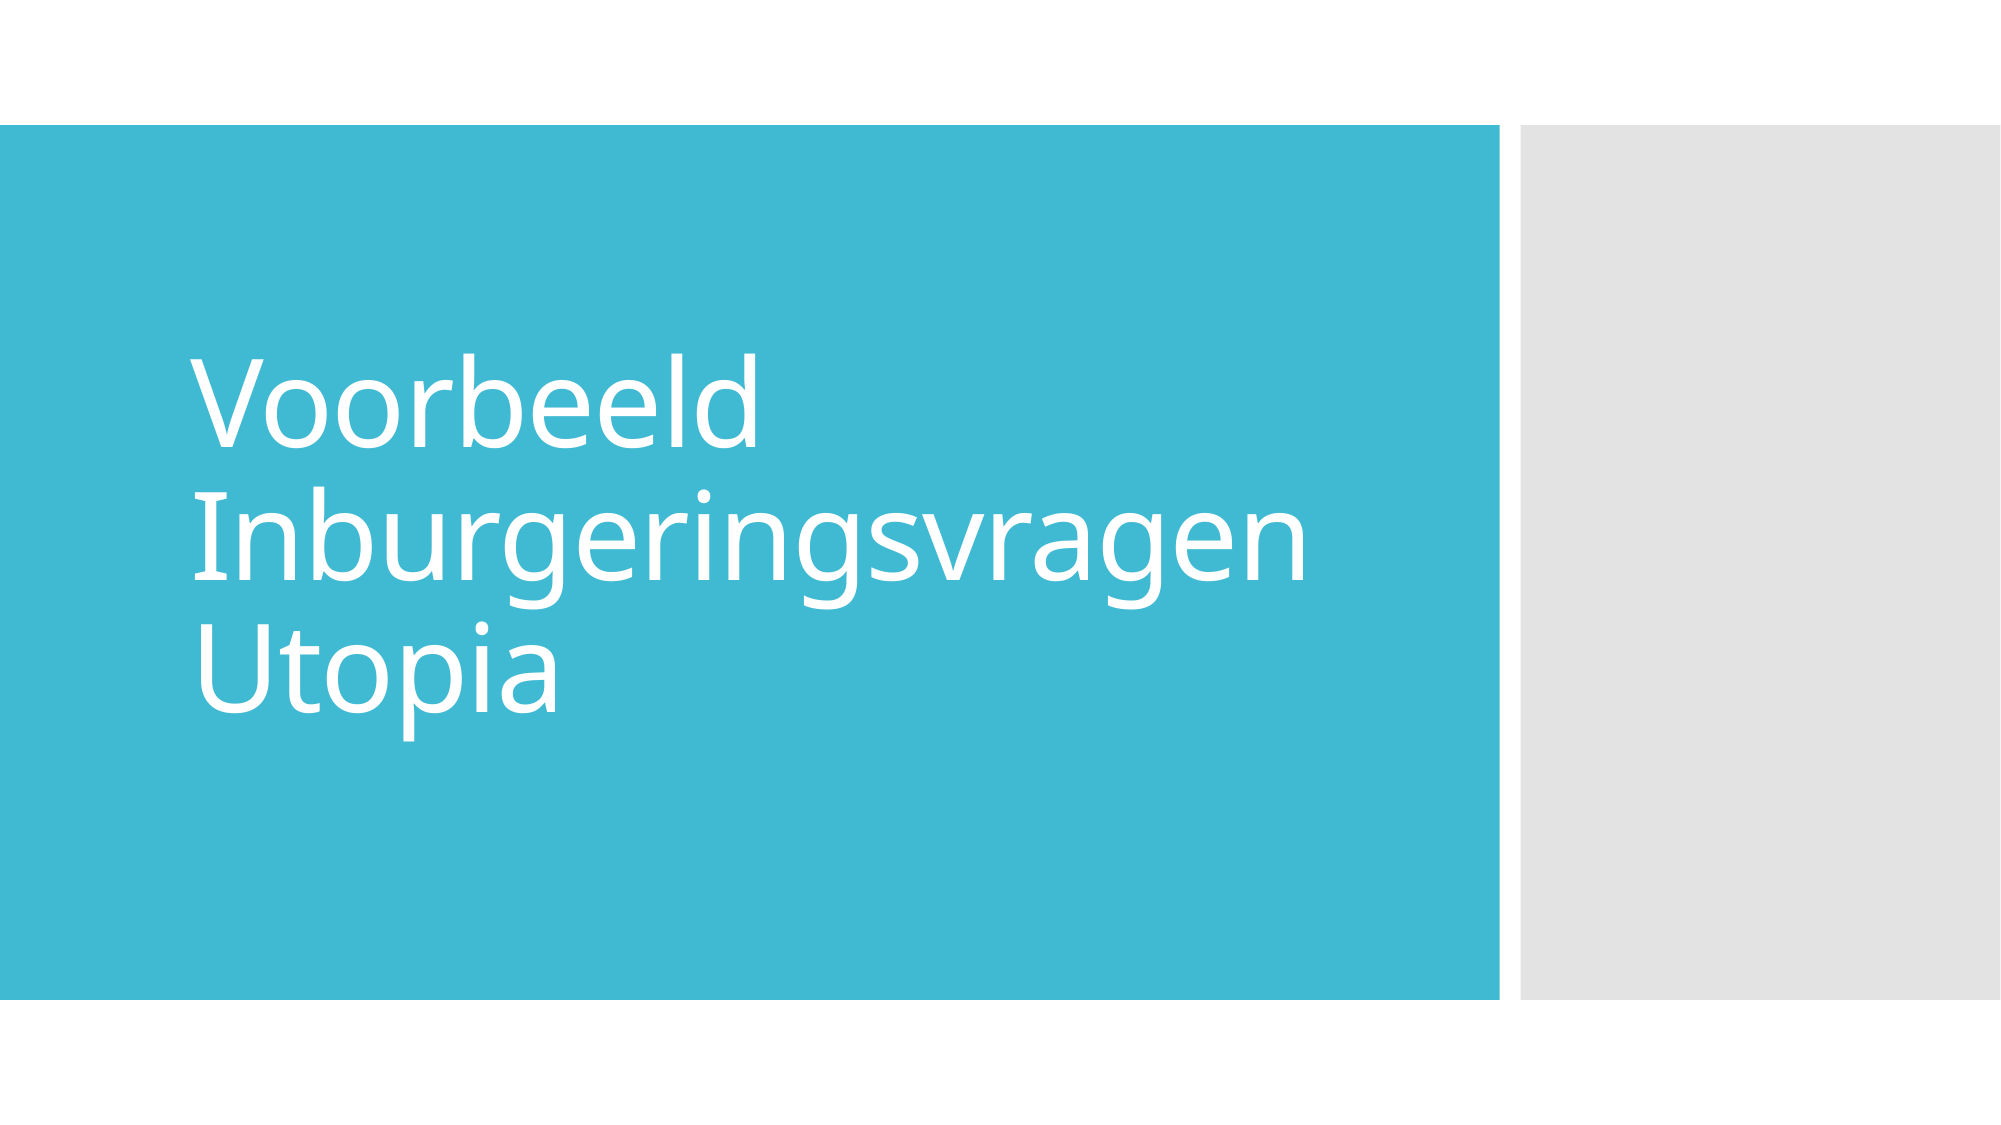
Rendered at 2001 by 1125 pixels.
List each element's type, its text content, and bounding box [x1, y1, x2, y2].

title Voorbeeld Inburgeringsvragen Utopia [175, 213, 1376, 747]
